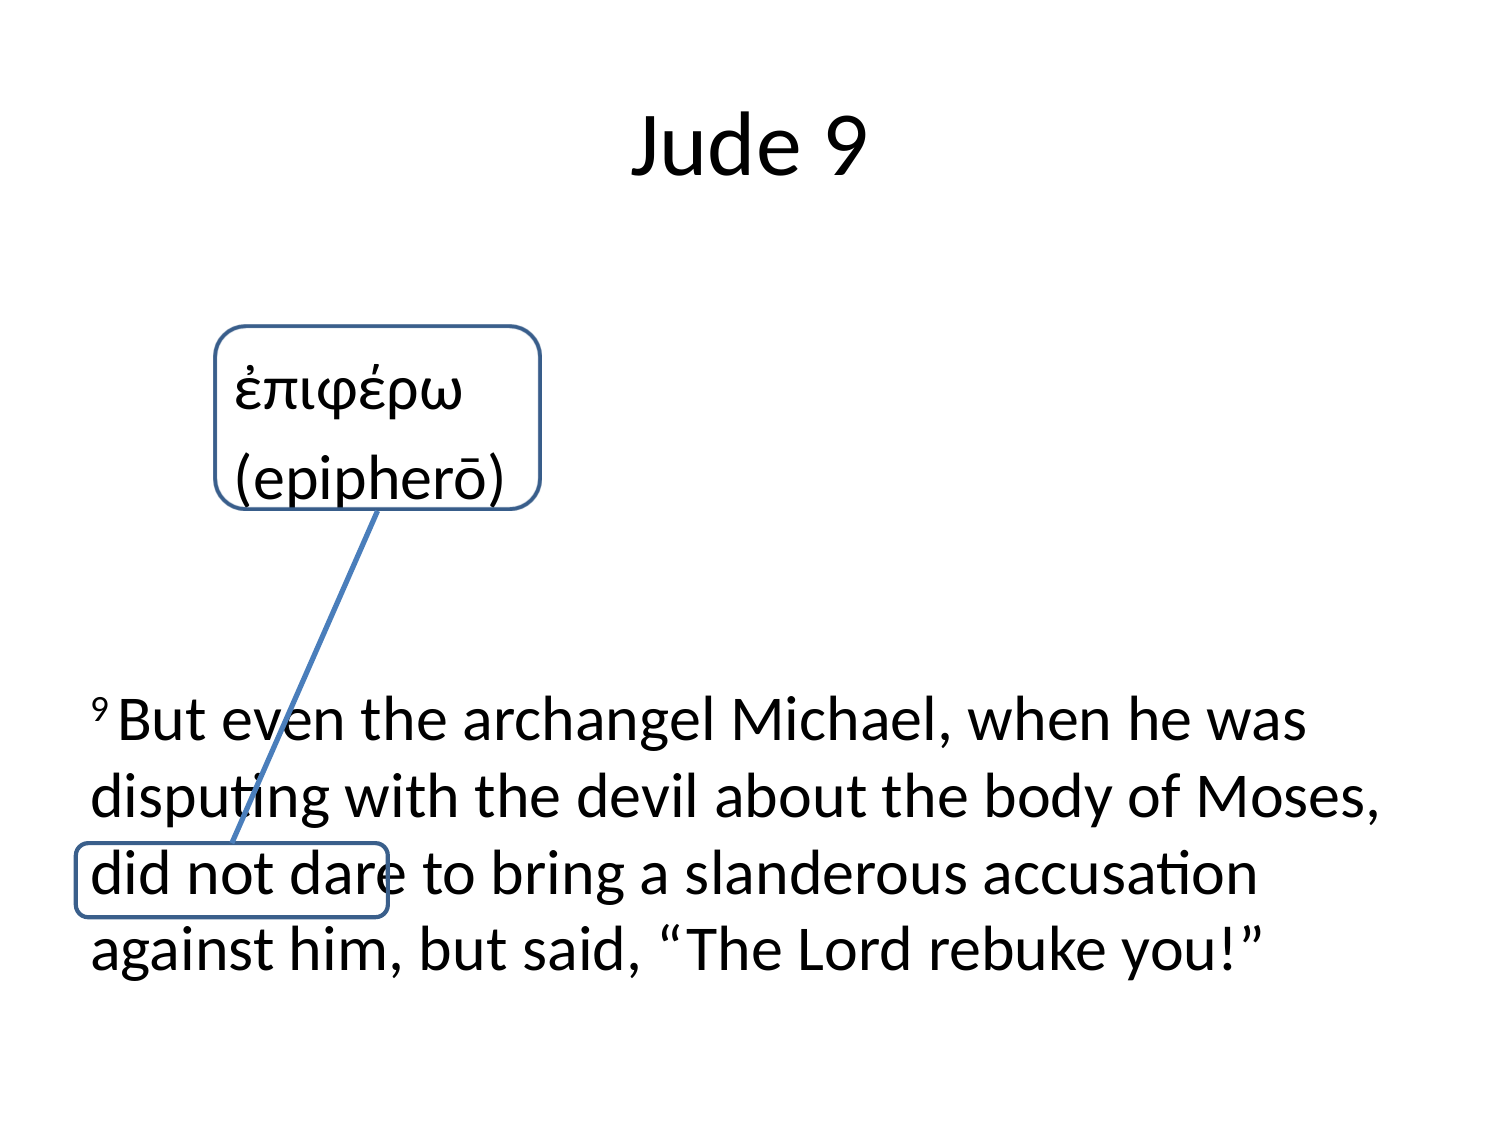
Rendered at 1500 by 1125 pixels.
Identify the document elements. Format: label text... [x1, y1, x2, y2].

title Jude 9 [75, 45, 1425, 233]
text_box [231, 510, 378, 844]
list ἐπιφέρω (epipherō) 9 But even the archangel Michael, when he was disputing with the devil about the body of Moses, did not dare to bring a slanderous accusation against him, but said, “The Lord rebuke you!” [75, 262, 1425, 1005]
picture [213, 324, 542, 512]
text_box [73, 841, 390, 920]
